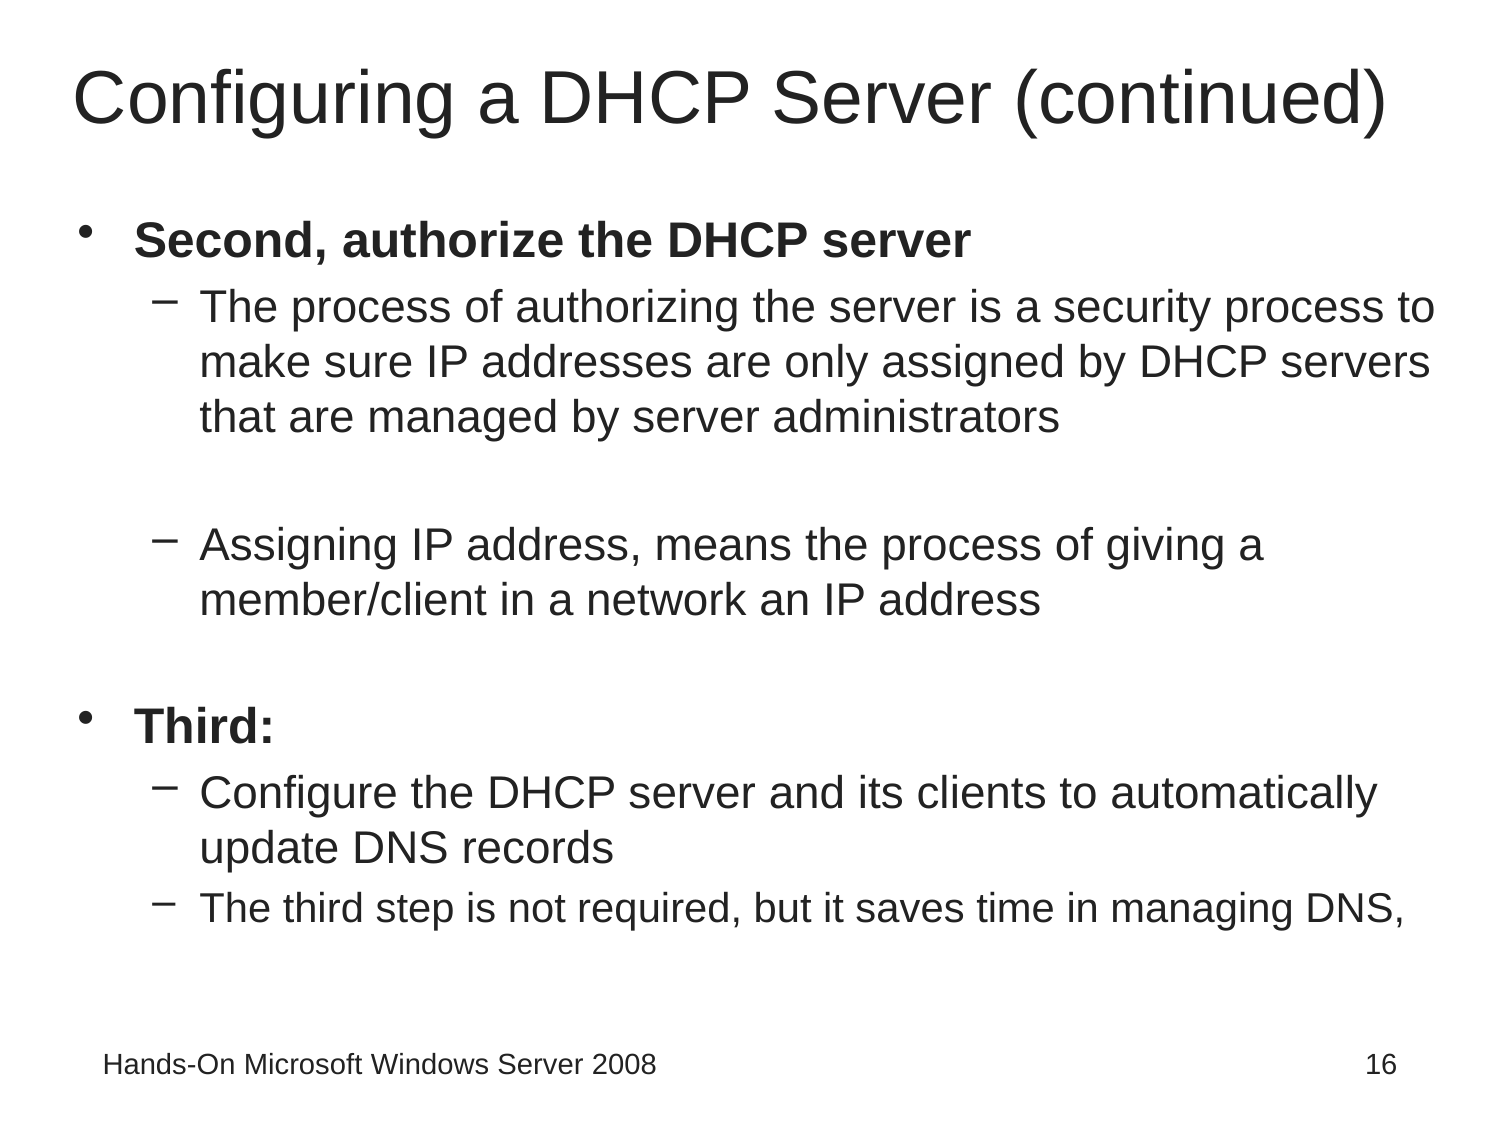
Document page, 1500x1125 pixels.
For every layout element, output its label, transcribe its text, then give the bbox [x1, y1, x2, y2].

list Second, authorize the DHCP server The process of authorizing the server is a security process to make sure IP addresses are only assigned by DHCP servers that are managed by server administrators Assigning IP address, means the process of giving a member/client in a network an IP address Third: Configure the DHCP server and its clients to automatically update DNS records The third step is not required, but it saves time in managing DNS, [62, 199, 1463, 951]
footer Hands-On Microsoft Windows Server 2008 [87, 1037, 1051, 1101]
title Configuring a DHCP Server (continued) [24, 0, 1438, 188]
slide_number 16 [1074, 1037, 1413, 1101]
